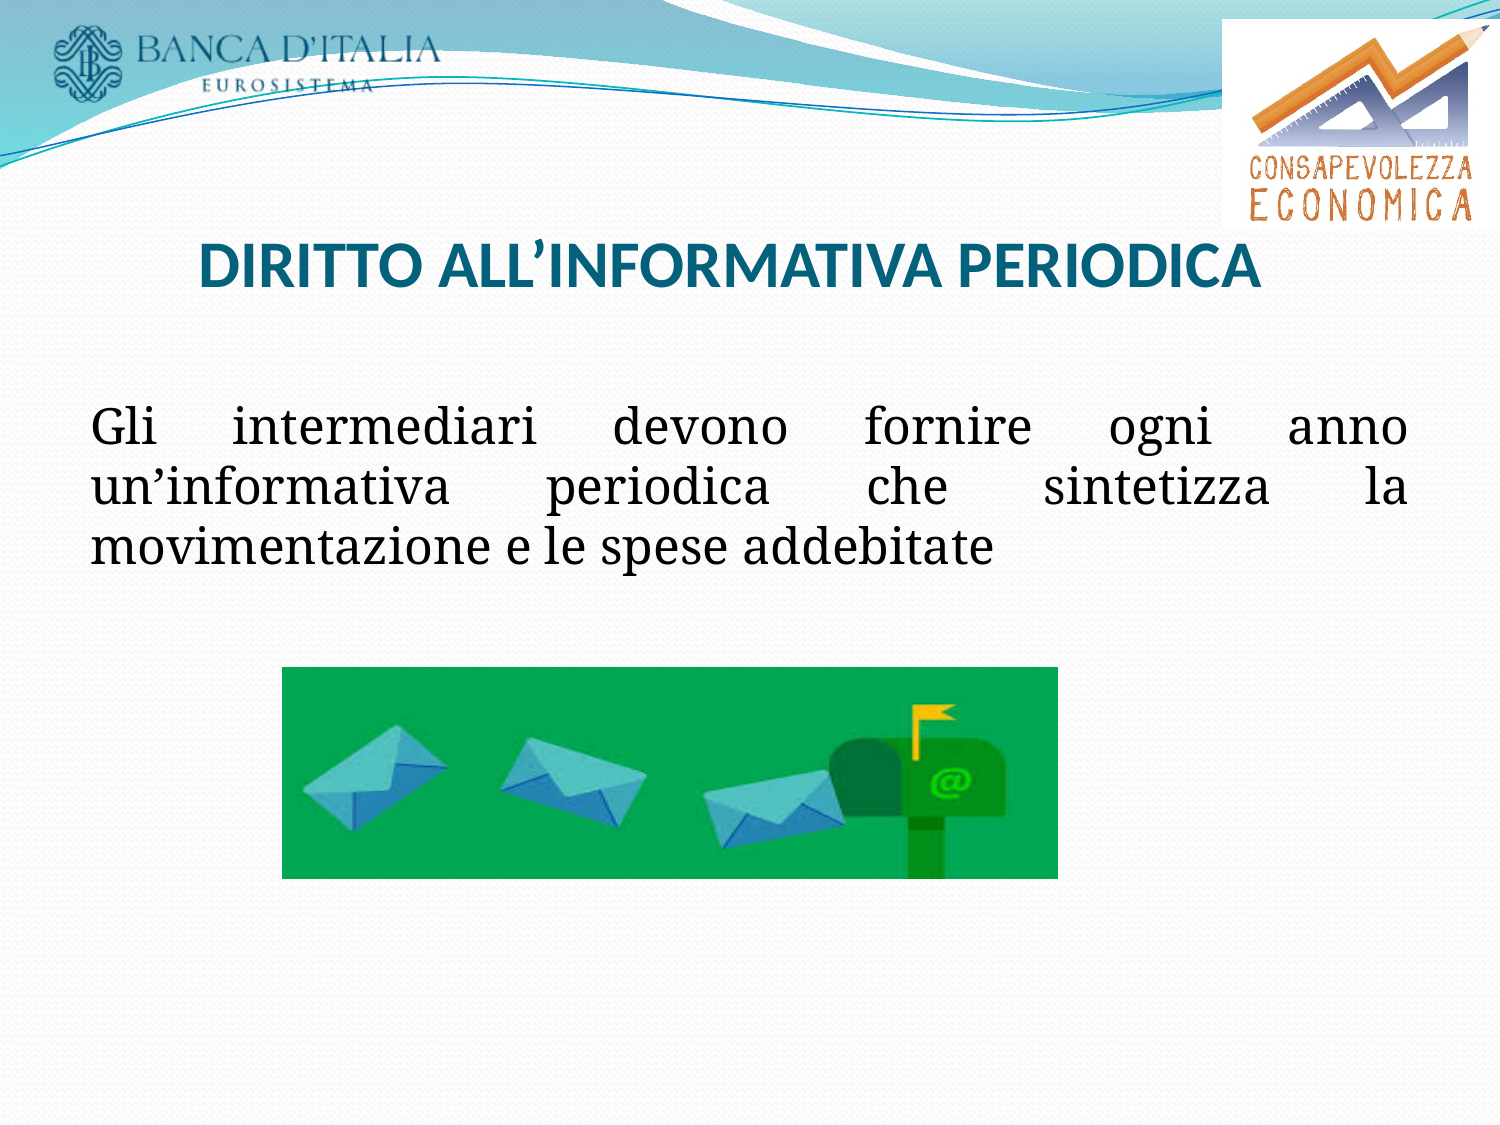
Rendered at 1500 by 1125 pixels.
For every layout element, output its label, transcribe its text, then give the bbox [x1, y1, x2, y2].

title DIRITTO ALL’INFORMATIVA PERIODICA [55, 172, 1406, 301]
list Gli intermediari devono fornire ogni anno un’informativa periodica che sintetizza la movimentazione e le spese addebitate [75, 317, 1425, 1038]
picture [1222, 18, 1500, 229]
picture [282, 667, 1058, 880]
picture [52, 0, 502, 104]
